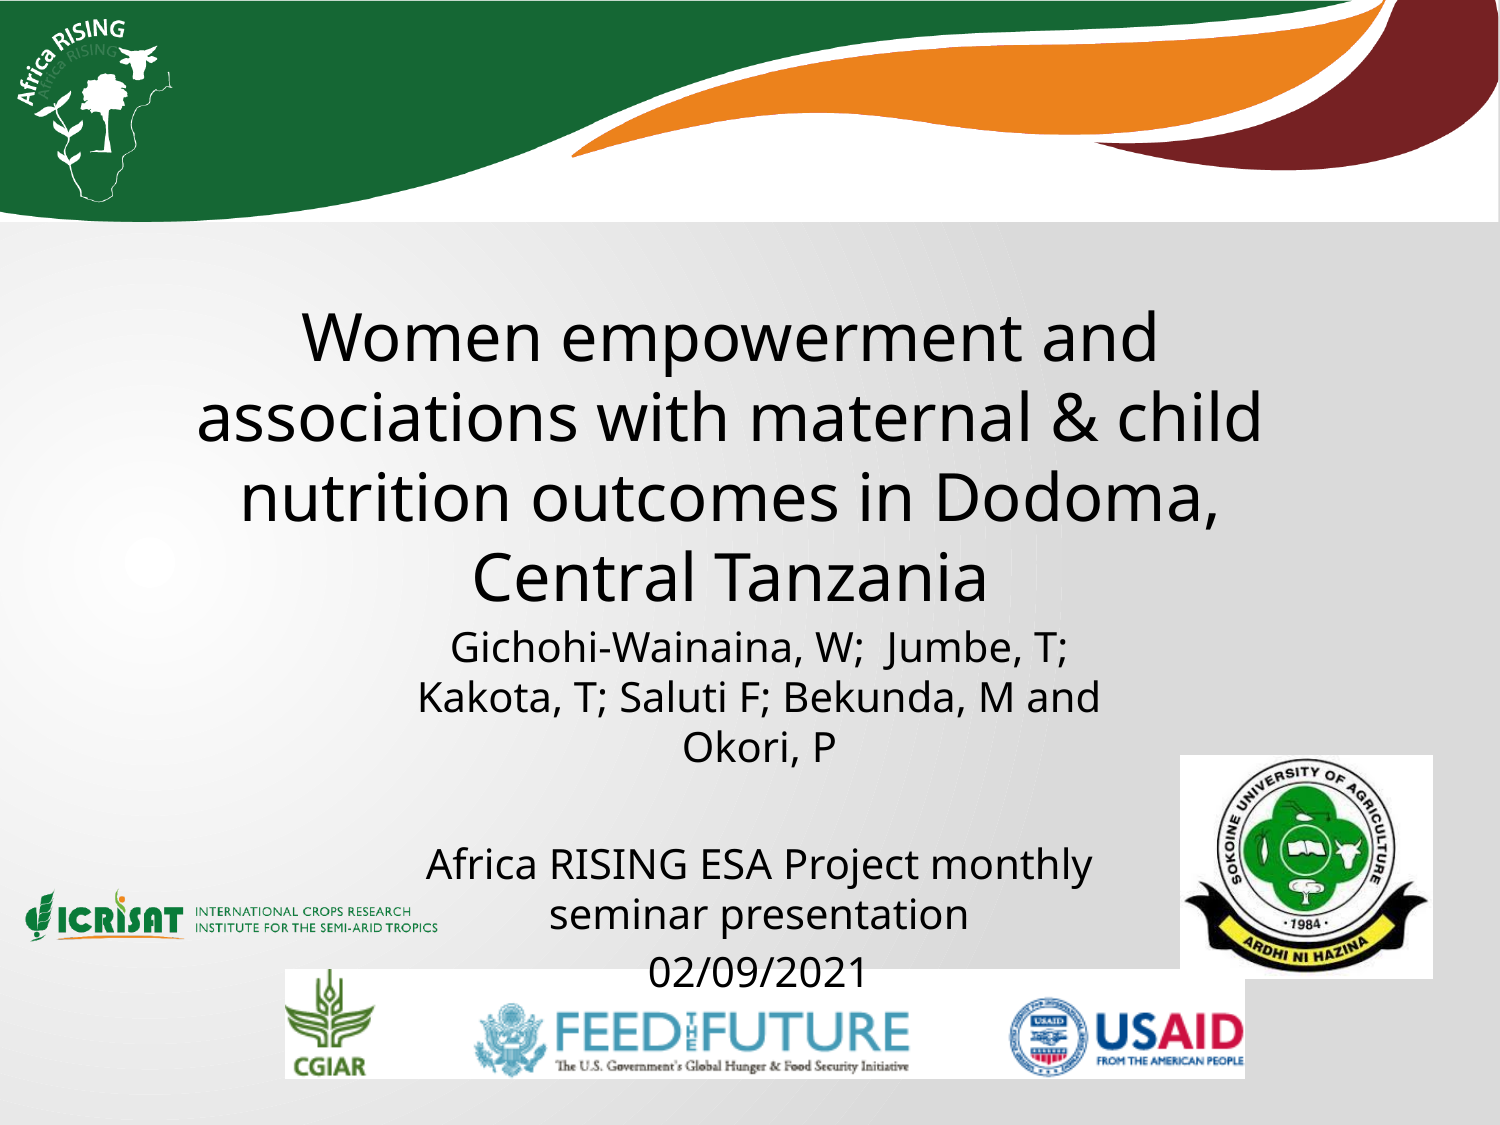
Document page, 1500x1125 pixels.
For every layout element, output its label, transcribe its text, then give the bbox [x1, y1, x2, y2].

picture [24, 886, 438, 942]
list Women empowerment and associations with maternal & child nutrition outcomes in Dodoma, Central Tanzania [137, 287, 1307, 475]
list Gichohi-Wainaina, W; Jumbe, T; Kakota, T; Saluti F; Bekunda, M and Okori, P Africa RISING ESA Project monthly seminar presentation 02/09/2021 [374, 549, 1126, 750]
picture [0, 0, 1499, 222]
picture [285, 754, 1433, 1079]
